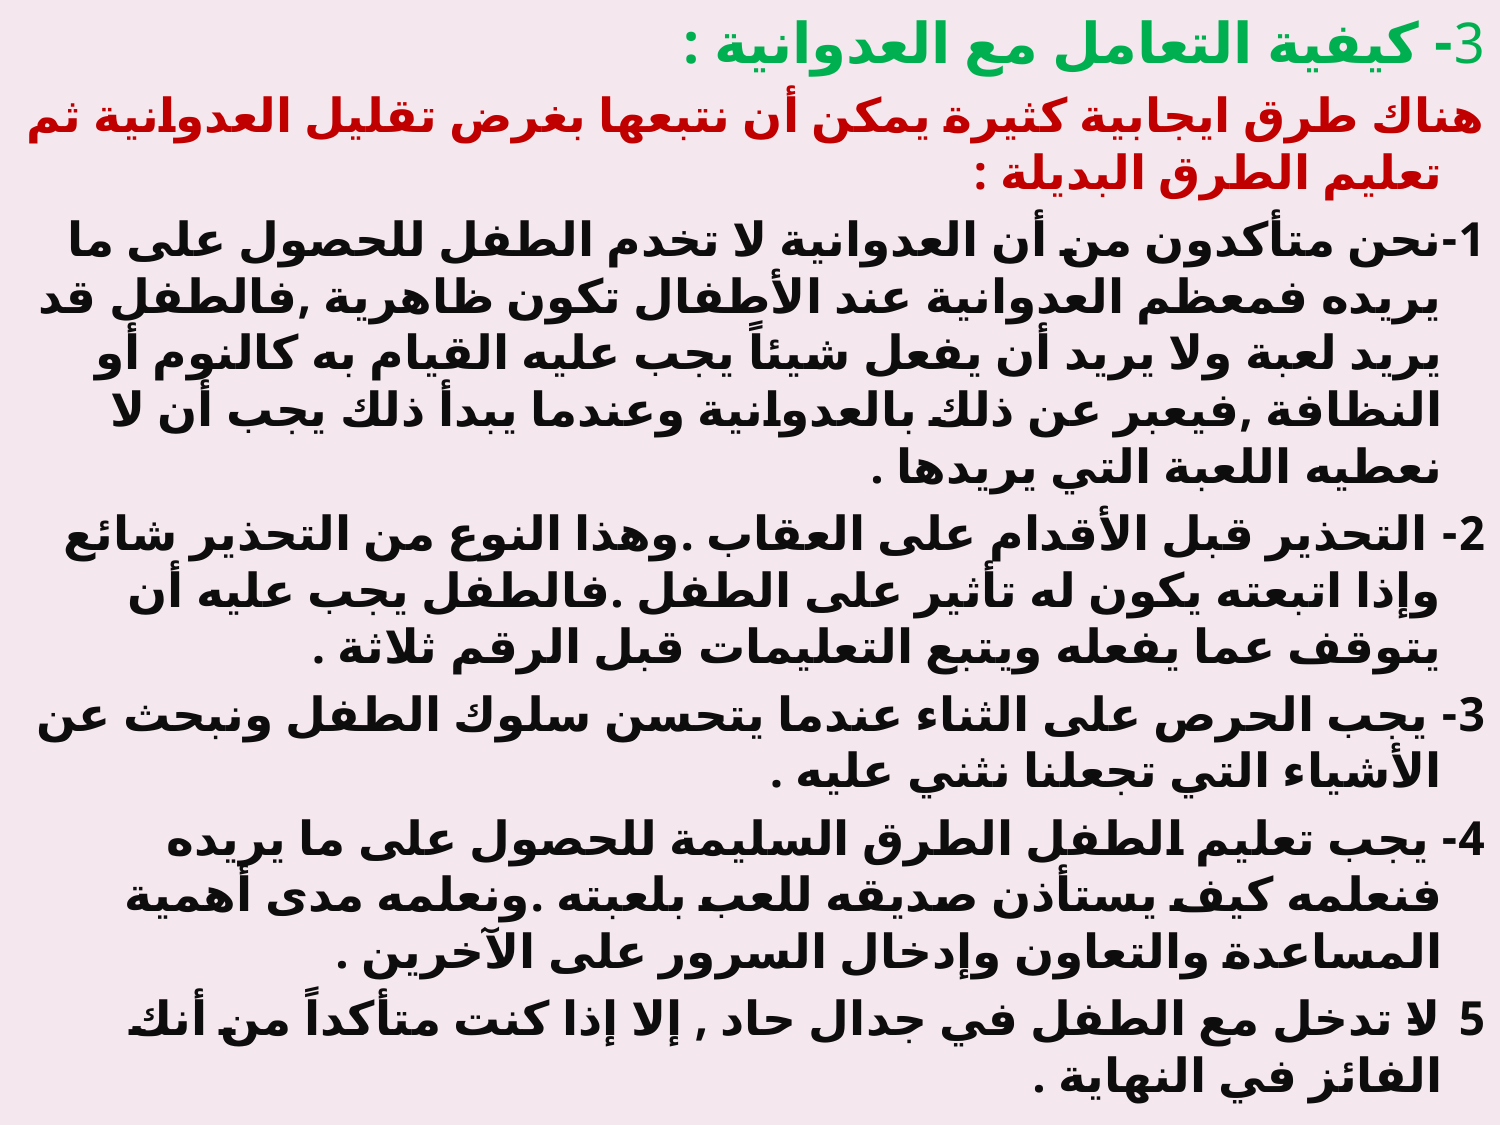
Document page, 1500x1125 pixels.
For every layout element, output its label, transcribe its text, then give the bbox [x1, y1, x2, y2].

list 3- كيفية التعامل مع العدوانية : هناك طرق ايجابية كثيرة يمكن أن نتبعها بغرض تقليل العدوانية ثم تعليم الطرق البديلة : 1-نحن متأكدون من أن العدوانية لا تخدم الطفل للحصول على ما يريده فمعظم العدوانية عند الأطفال تكون ظاهرية ,فالطفل قد يريد لعبة ولا يريد أن يفعل شيئاً يجب عليه القيام به كالنوم أو النظافة ,فيعبر عن ذلك بالعدوانية وعندما يبدأ ذلك يجب أن لا نعطيه اللعبة التي يريدها . 2- التحذير قبل الأقدام على العقاب .وهذا النوع من التحذير شائع وإذا اتبعته يكون له تأثير على الطفل .فالطفل يجب عليه أن يتوقف عما يفعله ويتبع التعليمات قبل الرقم ثلاثة . 3- يجب الحرص على الثناء عندما يتحسن سلوك الطفل ونبحث عن الأشياء التي تجعلنا نثني عليه . 4- يجب تعليم الطفل الطرق السليمة للحصول على ما يريده فنعلمه كيف يستأذن صديقه للعب بلعبته .ونعلمه مدى أهمية المساعدة والتعاون وإدخال السرور على الآخرين . 5-لا تدخل مع الطفل في جدال حاد , إلا إذا كنت متأكداً من أنك الفائز في النهاية . [0, 0, 1500, 1125]
